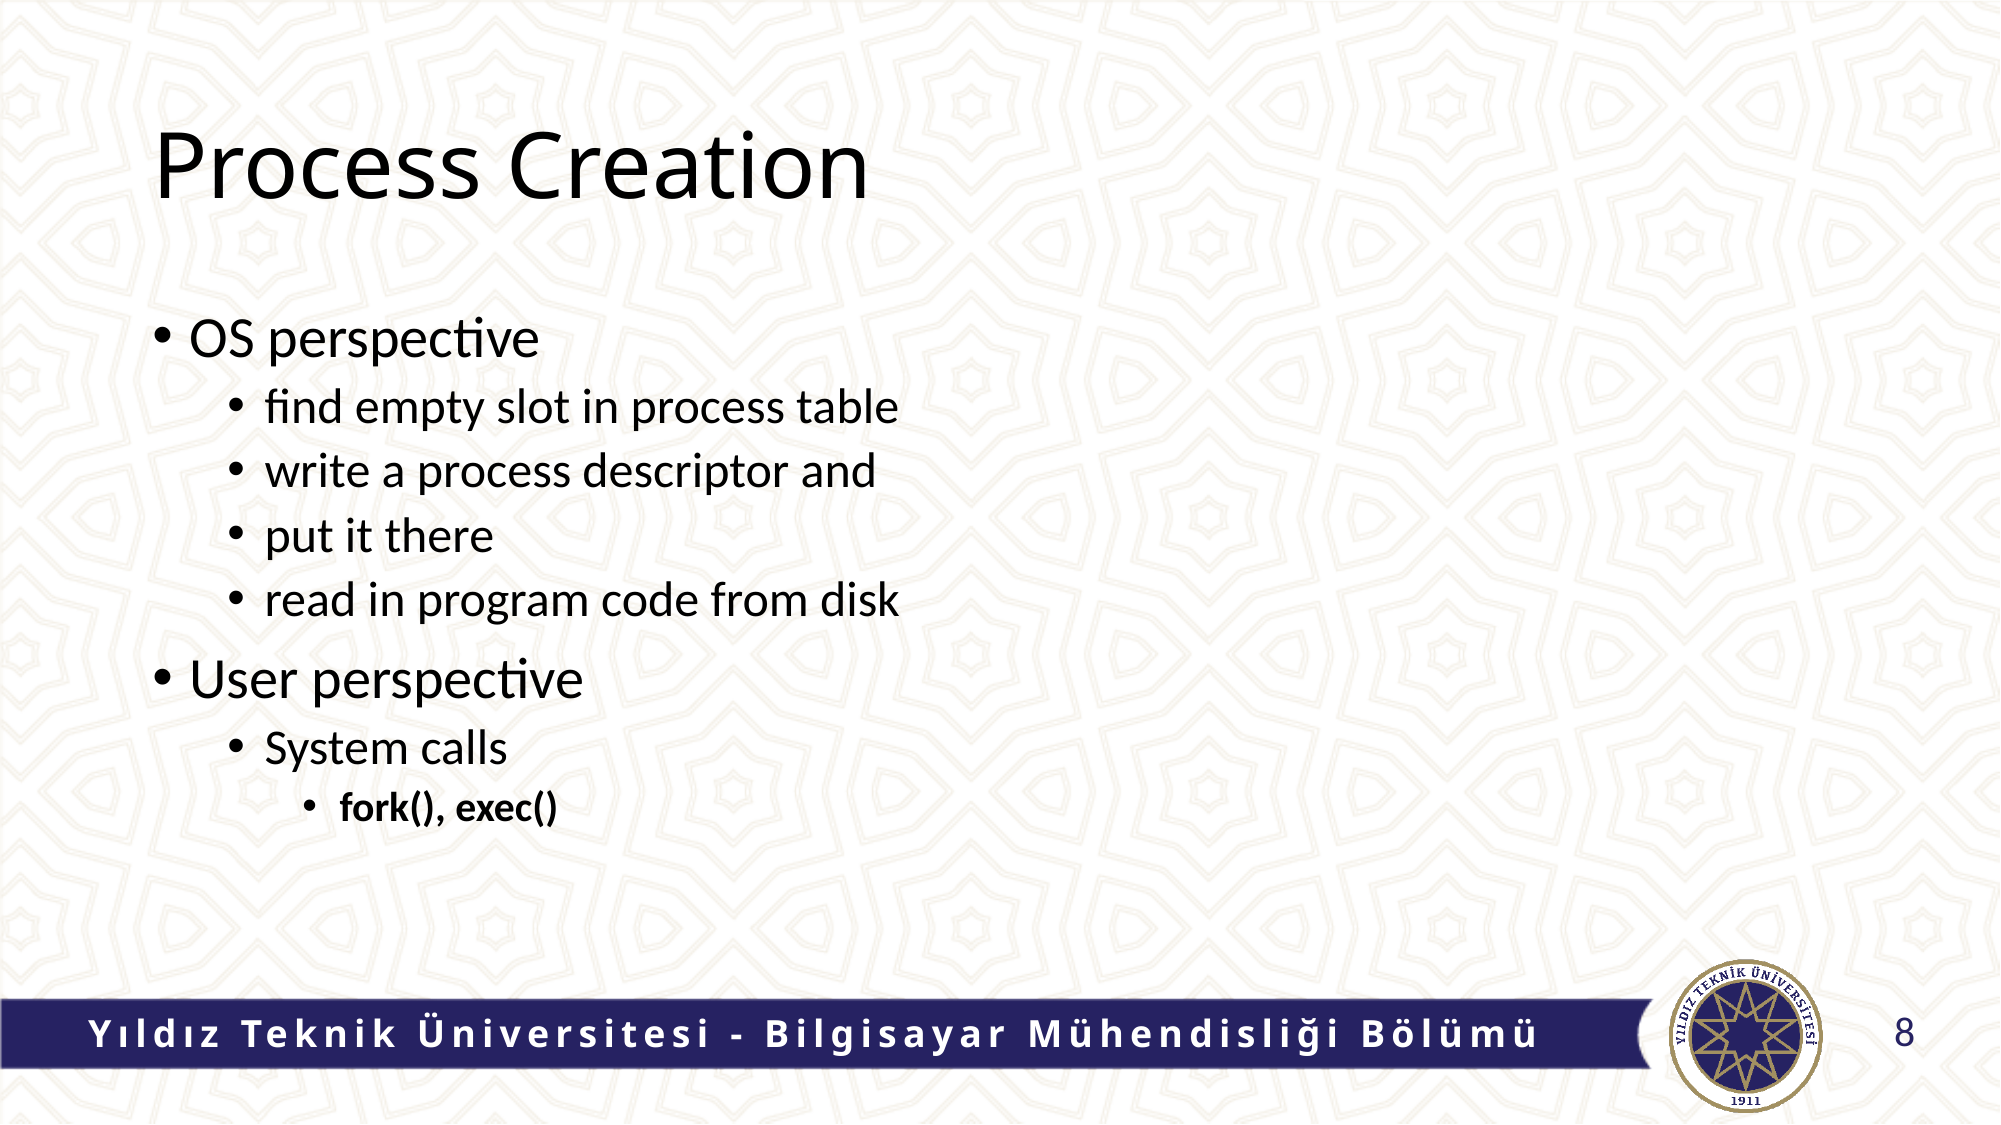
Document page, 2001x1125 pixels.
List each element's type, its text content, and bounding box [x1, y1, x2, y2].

picture [0, 0, 2000, 1125]
text_box OS perspective find empty slot in process table write a process descriptor and put it there read in program code from disk User perspective System calls fork(), exec() [137, 299, 1863, 981]
text_box 8 [1827, 1000, 1983, 1060]
text_box Yıldız Teknik Üniversitesi - Bilgisayar Mühendisliği Bölümü [0, 997, 1627, 1069]
text_box Process Creation [137, 59, 1863, 278]
